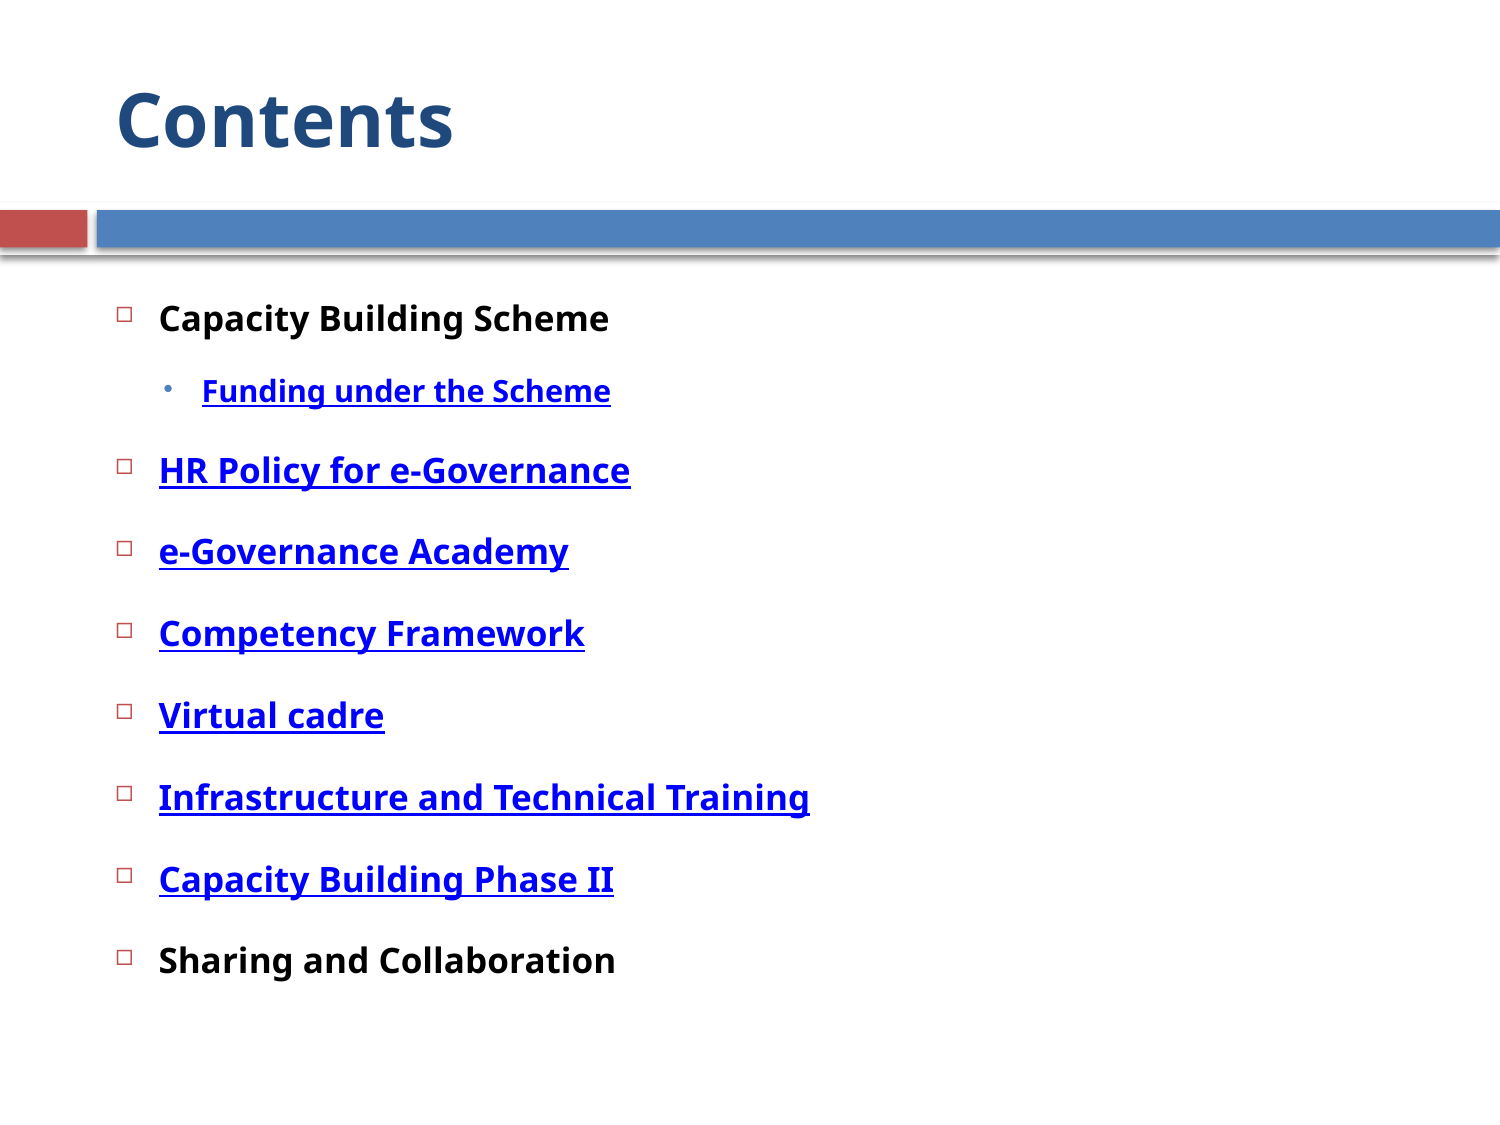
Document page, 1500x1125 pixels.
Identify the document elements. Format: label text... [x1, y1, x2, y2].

list Capacity Building Scheme Funding under the Scheme HR Policy for e-Governance e-Governance Academy Competency Framework Virtual cadre Infrastructure and Technical Training Capacity Building Phase II Sharing and Collaboration [100, 262, 1438, 1000]
title Contents [100, 37, 1438, 200]
